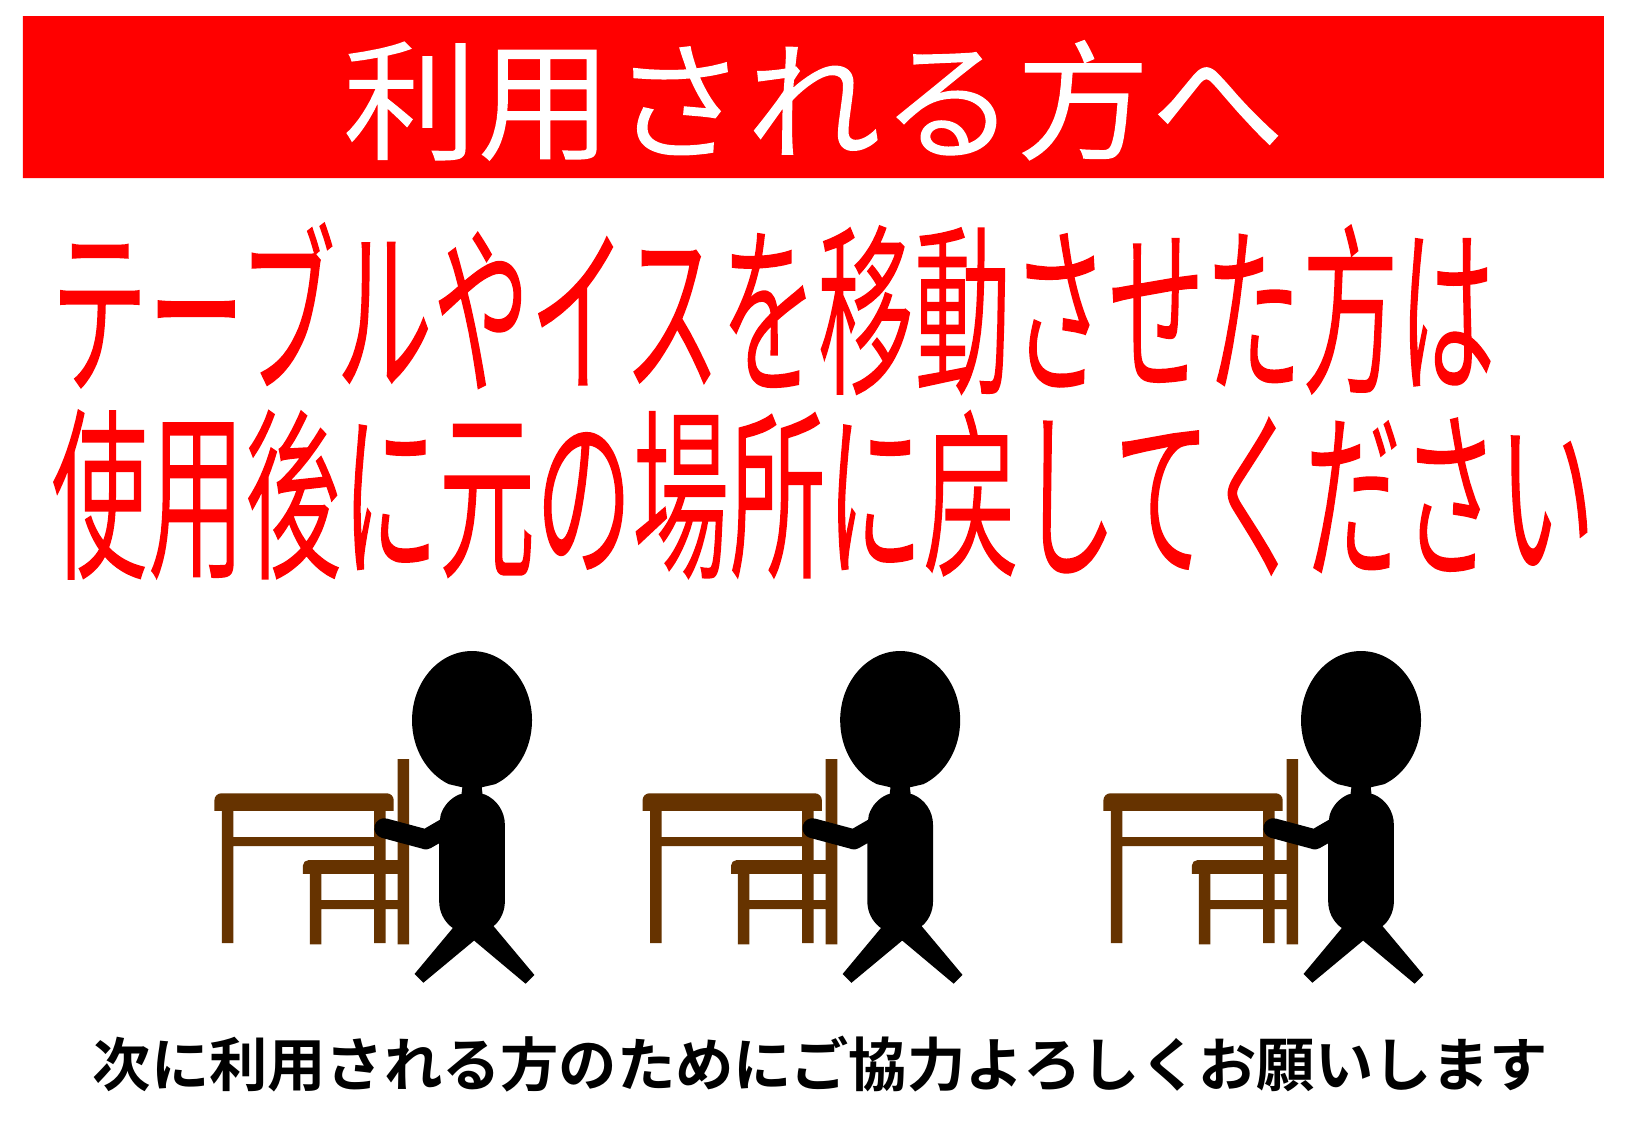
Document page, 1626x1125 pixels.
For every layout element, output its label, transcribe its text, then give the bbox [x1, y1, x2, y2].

text_box [21, 14, 1606, 180]
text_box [642, 650, 963, 984]
text_box 次に利用される方のためにご協力よろしくお願いします [53, 1020, 1588, 1106]
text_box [214, 650, 535, 984]
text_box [1103, 650, 1424, 984]
